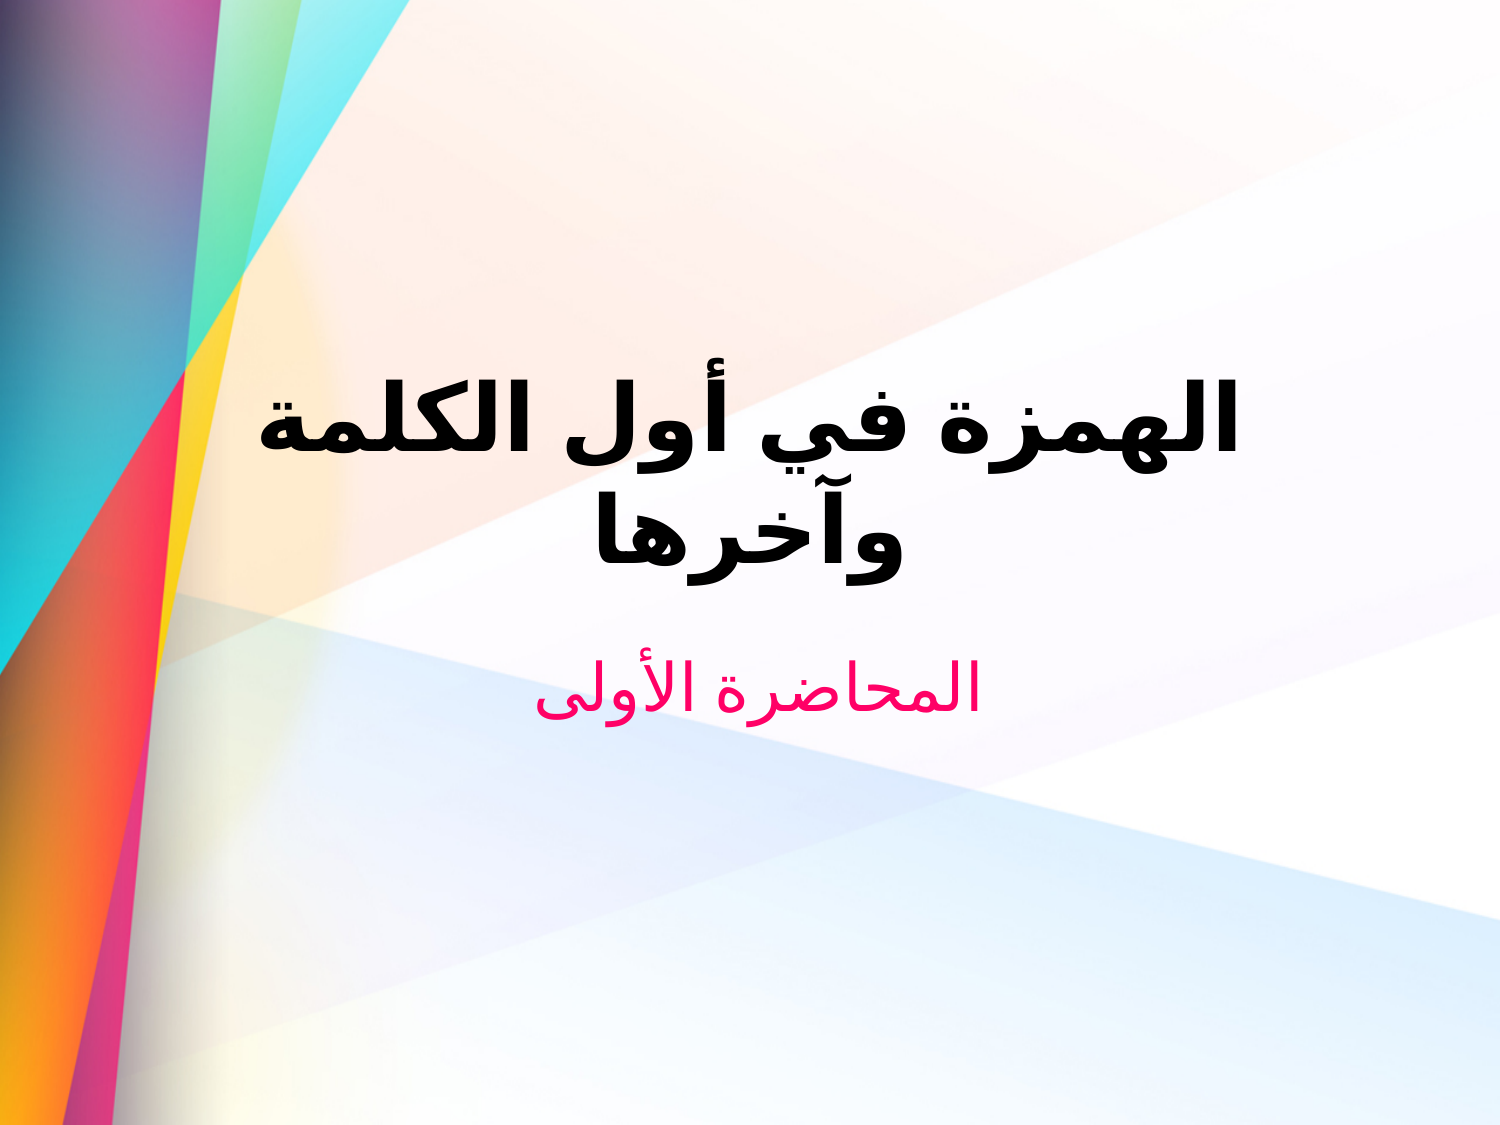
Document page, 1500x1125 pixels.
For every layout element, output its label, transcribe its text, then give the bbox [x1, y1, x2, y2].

title الهمزة في أول الكلمة وآخرها [112, 349, 1388, 591]
subtitle المحاضرة الأولى [225, 637, 1275, 925]
picture [0, 0, 1500, 1125]
